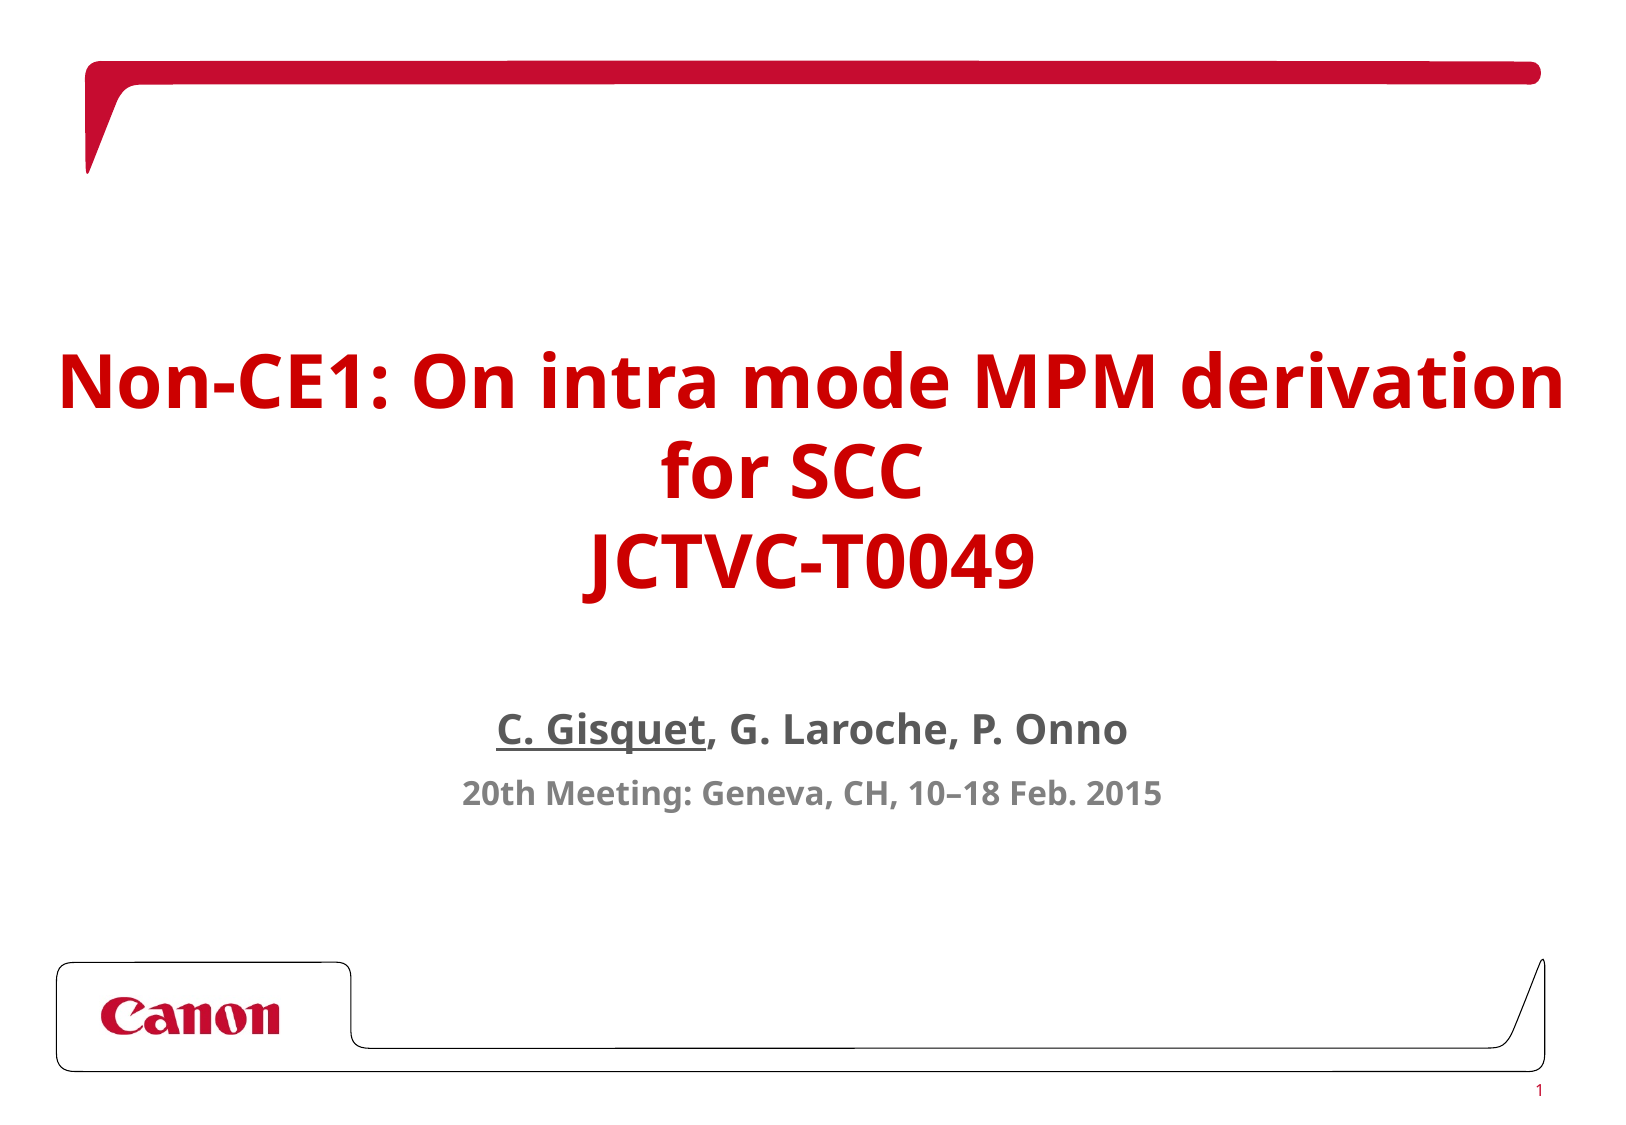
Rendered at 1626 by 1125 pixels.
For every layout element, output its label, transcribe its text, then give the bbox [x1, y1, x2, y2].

title Non-CE1: On intra mode MPM derivation for SCC JCTVC-T0049 [27, 375, 1598, 563]
subtitle C. Gisquet, G. Laroche, P. Onno 20th Meeting: Geneva, CH, 10–18 Feb. 2015 [189, 680, 1436, 969]
picture [99, 995, 281, 1035]
slide_number 1 [1414, 1063, 1545, 1103]
